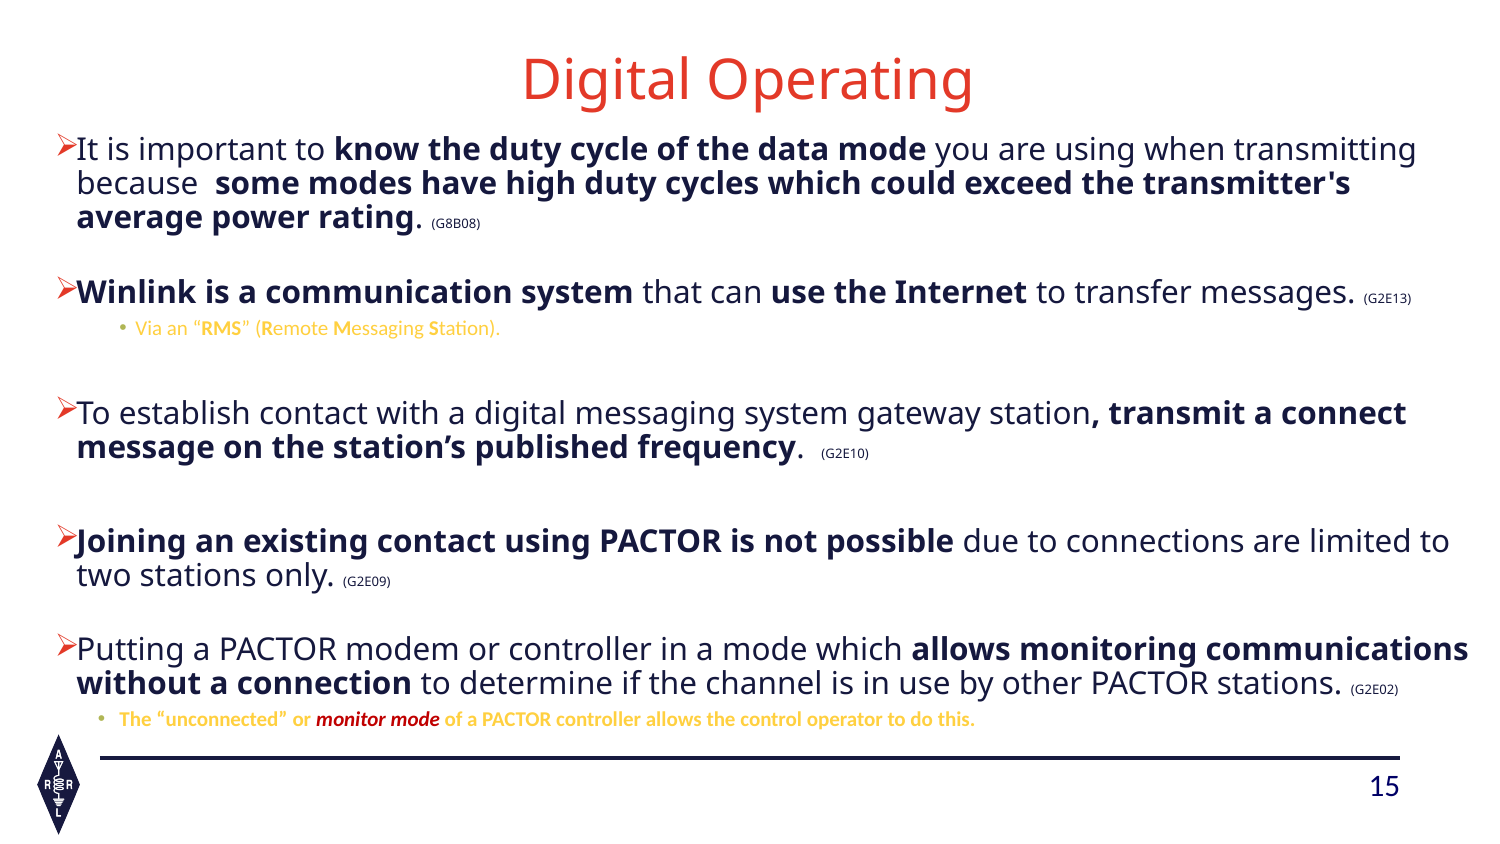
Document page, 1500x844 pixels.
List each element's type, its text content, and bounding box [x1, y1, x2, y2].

picture [37, 734, 80, 835]
list It is important to know the duty cycle of the data mode you are using when transmitting because some modes have high duty cycles which could exceed the transmitter's average power rating. (G8B08) Winlink is a communication system that can use the Internet to transfer messages. (G2E13) Via an “RMS” (Remote Messaging Station). To establish contact with a digital messaging system gateway station, transmit a connect message on the station’s published frequency. (G2E10) Joining an existing contact using PACTOR is not possible due to connections are limited to two stations only. (G2E09) Putting a PACTOR modem or controller in a mode which allows monitoring communications without a connection to determine if the channel is in use by other PACTOR stations. (G2E02) The “unconnected” or monitor mode of a PACTOR controller allows the control operator to do this. [55, 127, 1485, 750]
title Digital Operating [101, 44, 1395, 145]
slide_number 15 [1302, 761, 1400, 807]
